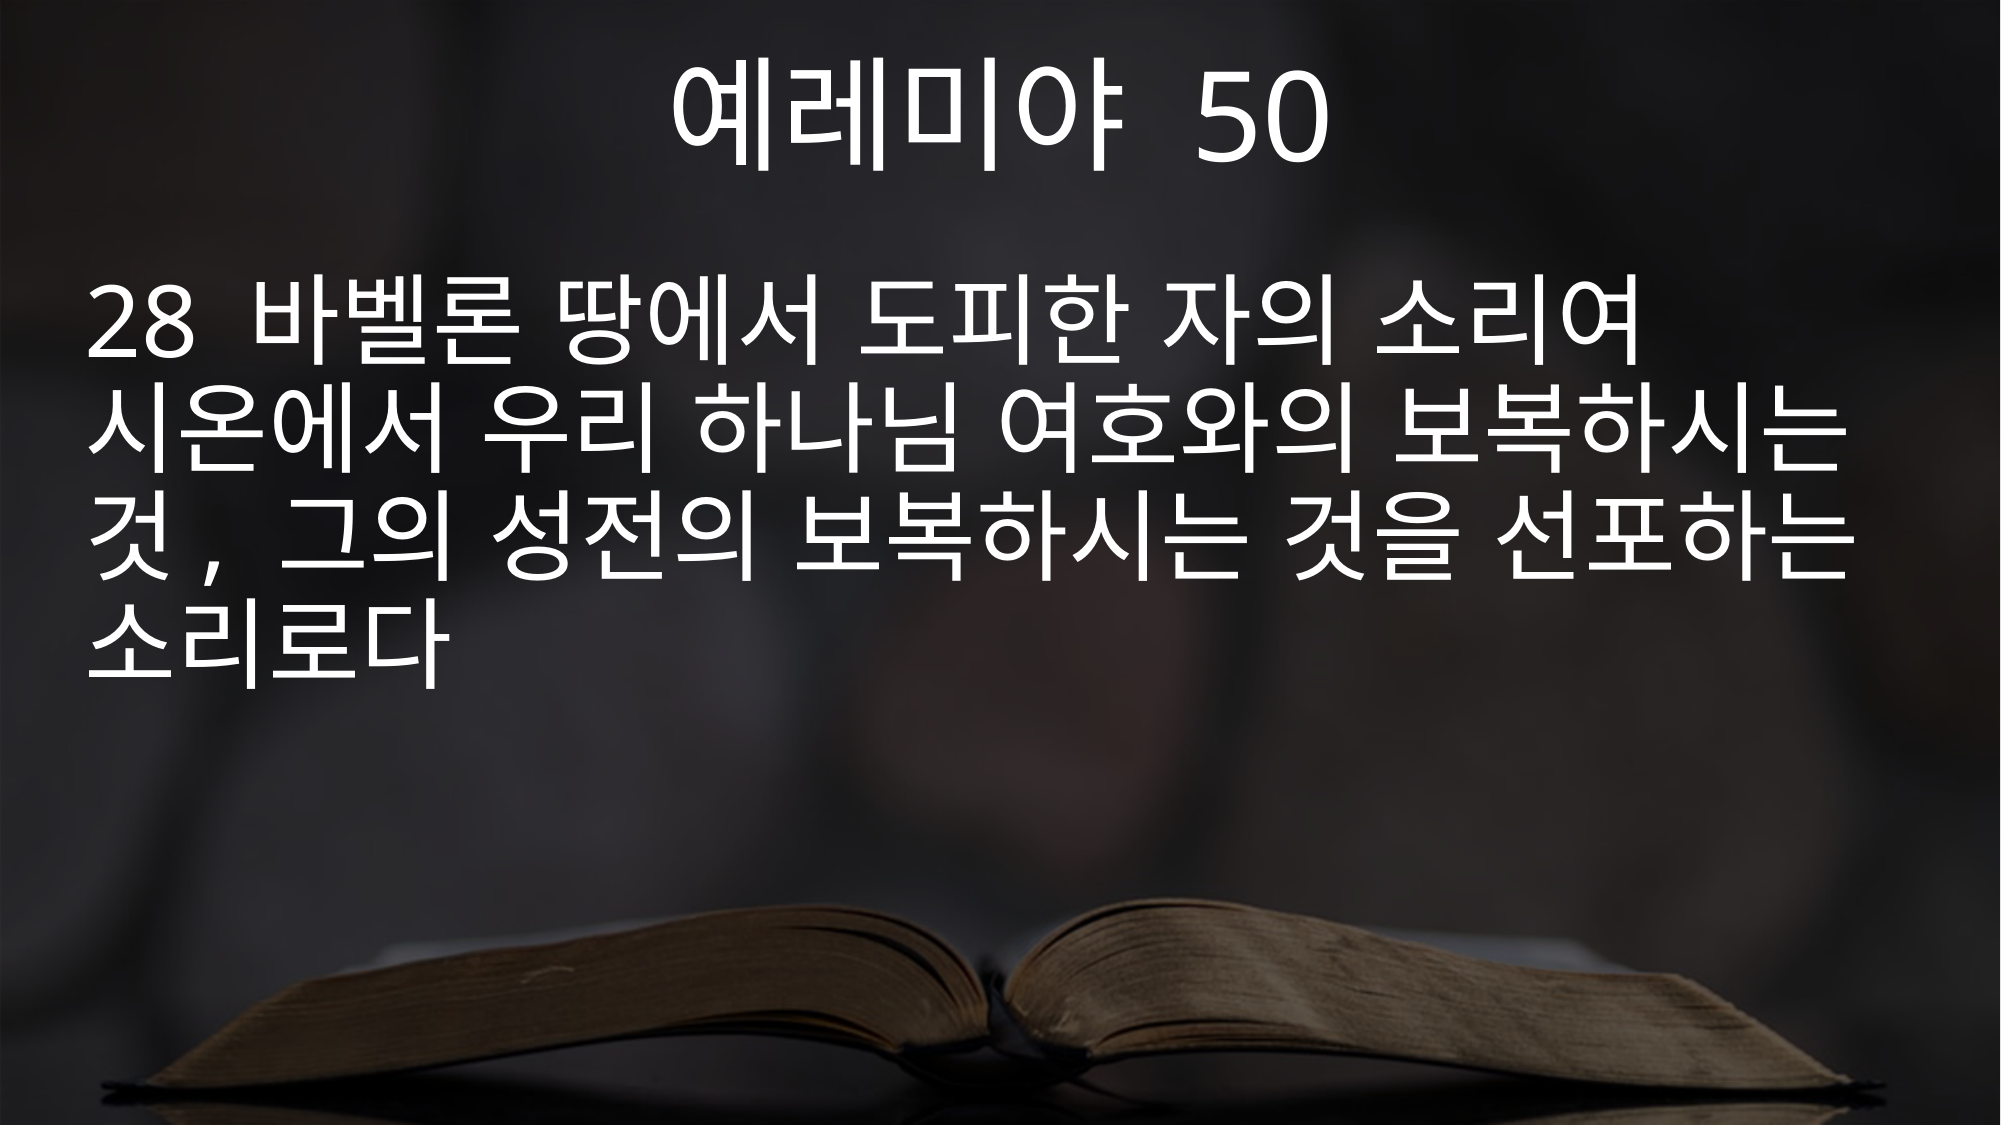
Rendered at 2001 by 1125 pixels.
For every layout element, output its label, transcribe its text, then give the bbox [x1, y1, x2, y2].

list 28 바벨론 땅에서 도피한 자의 소리여 시온에서 우리 하나님 여호와의 보복하시는 것, 그의 성전의 보복하시는 것을 선포하는 소리로다 [69, 263, 1953, 423]
footer 예레미야 50 [0, 32, 2000, 192]
picture [0, 0, 2001, 1125]
